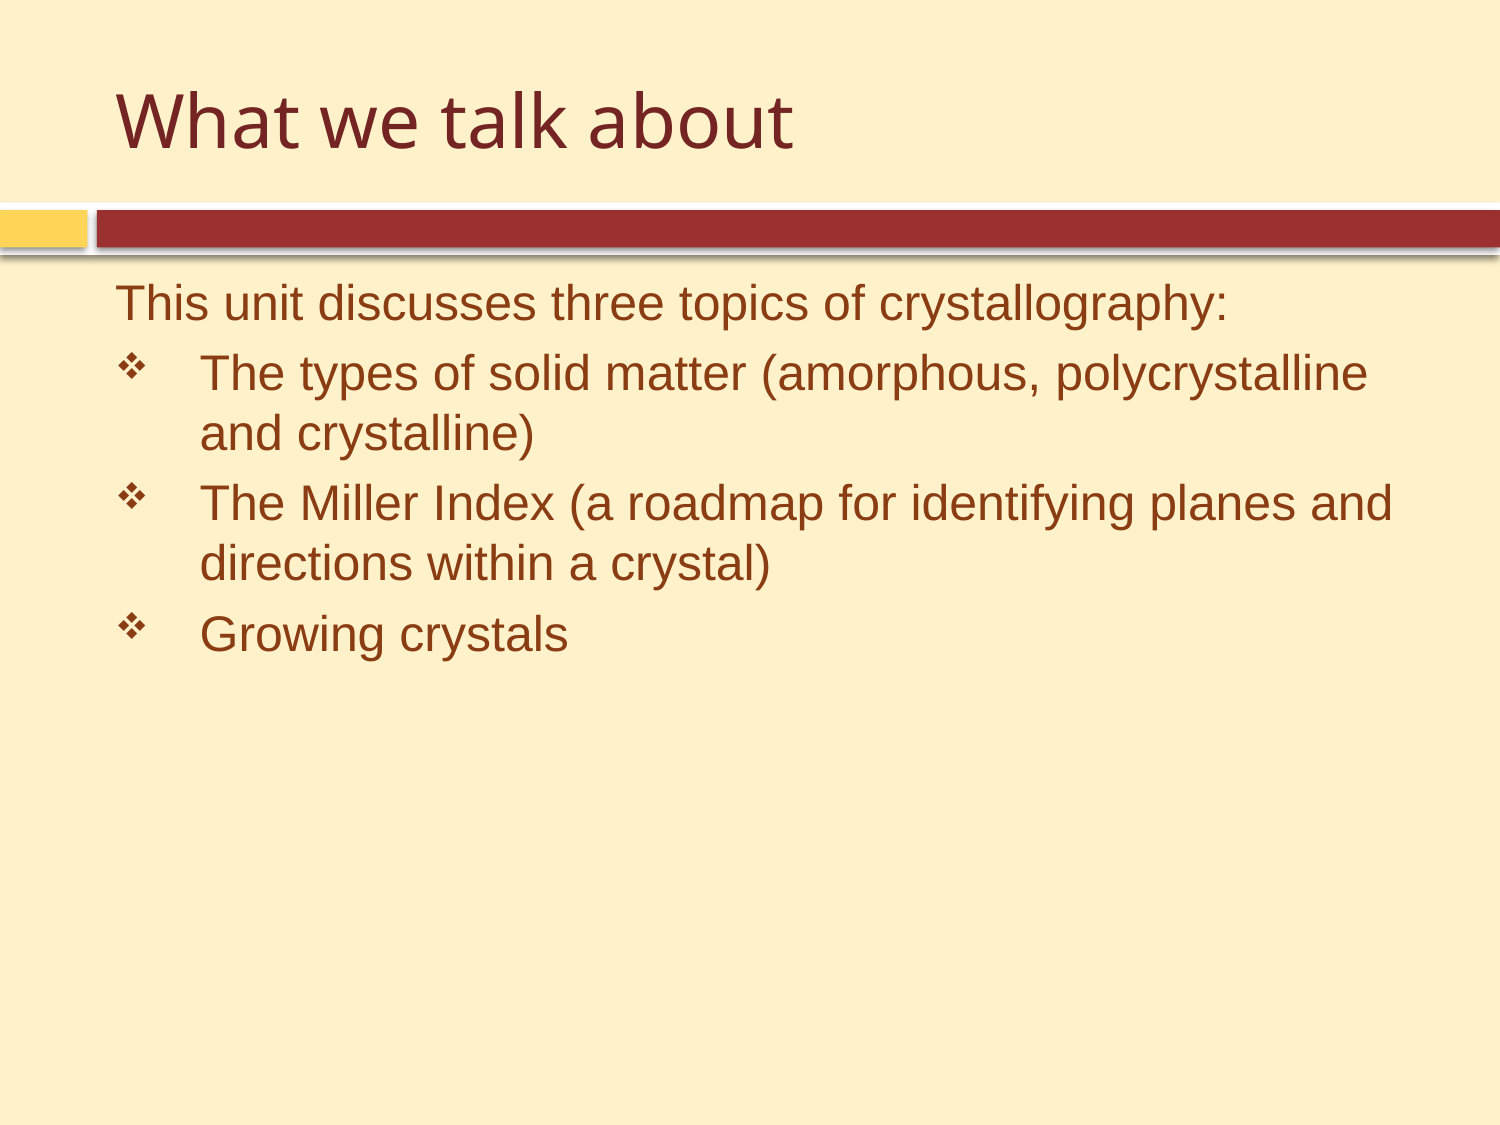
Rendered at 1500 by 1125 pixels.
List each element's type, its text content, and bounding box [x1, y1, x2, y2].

title What we talk about [100, 37, 1438, 200]
list This unit discusses three topics of crystallography: The types of solid matter (amorphous, polycrystalline and crystalline) The Miller Index (a roadmap for identifying planes and directions within a crystal) Growing crystals [100, 262, 1438, 1000]
